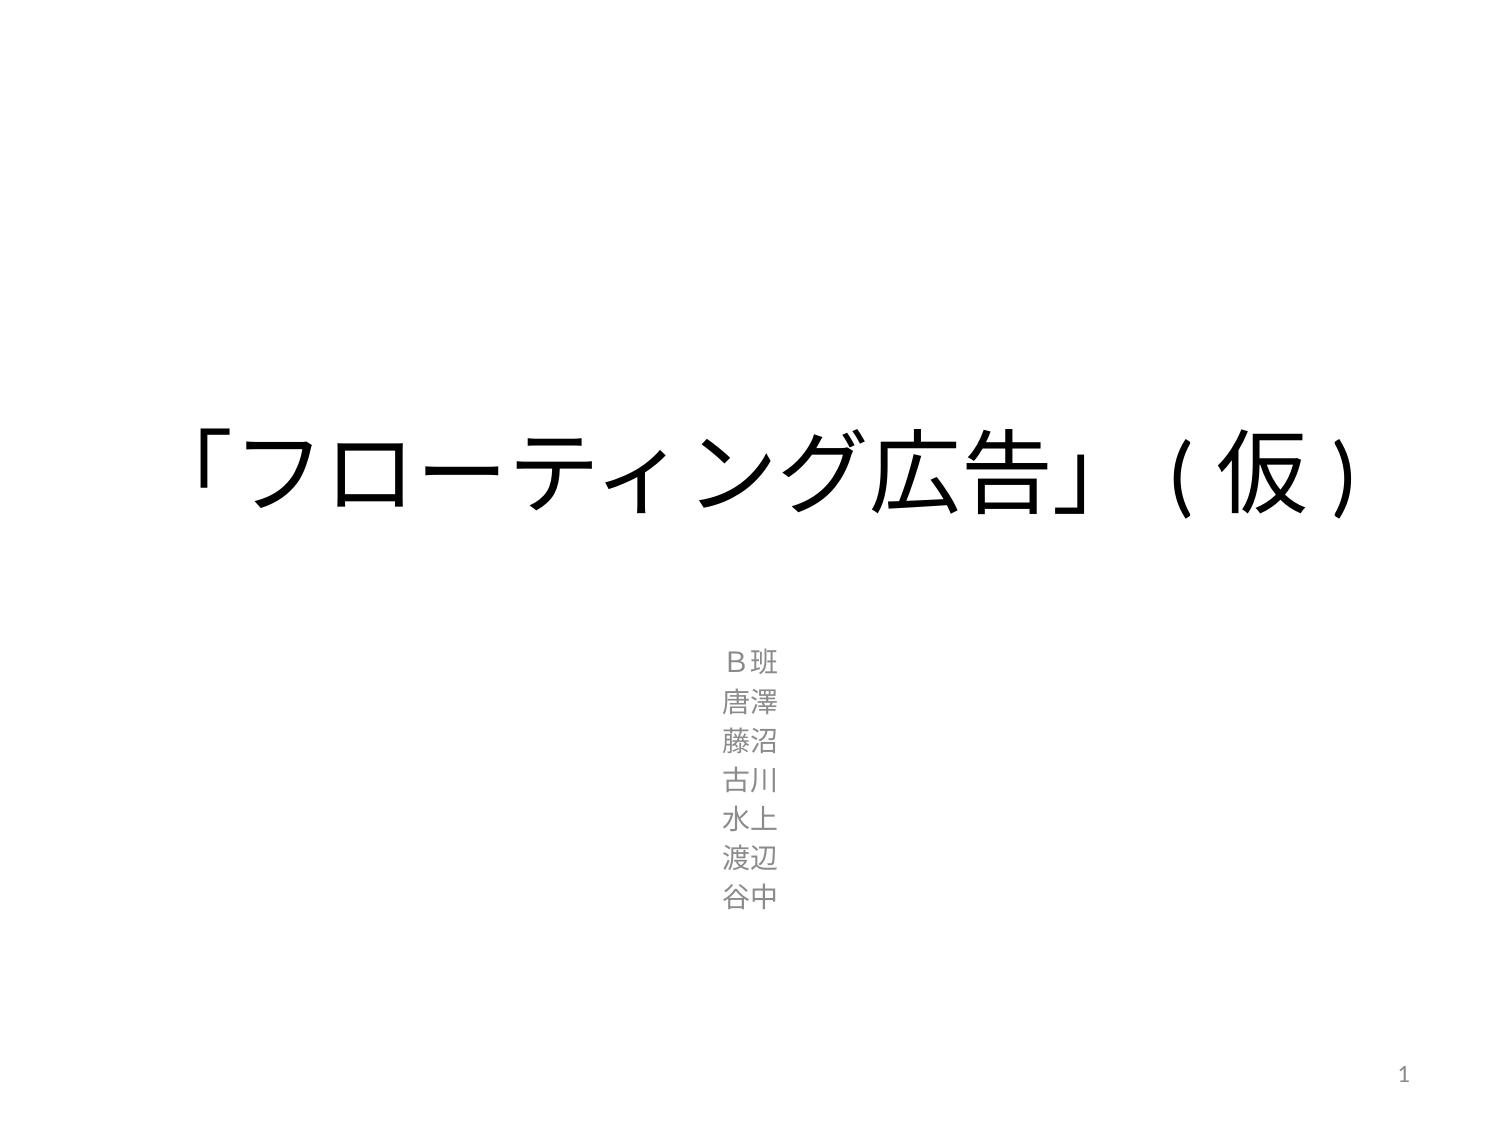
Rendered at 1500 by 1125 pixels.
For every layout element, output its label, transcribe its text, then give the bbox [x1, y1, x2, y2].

subtitle Ｂ班 唐澤 藤沼 古川 水上 渡辺 谷中 [225, 637, 1275, 925]
slide_number 1 [1074, 1042, 1425, 1103]
title 「フローティング広告」(仮) [112, 349, 1388, 591]
